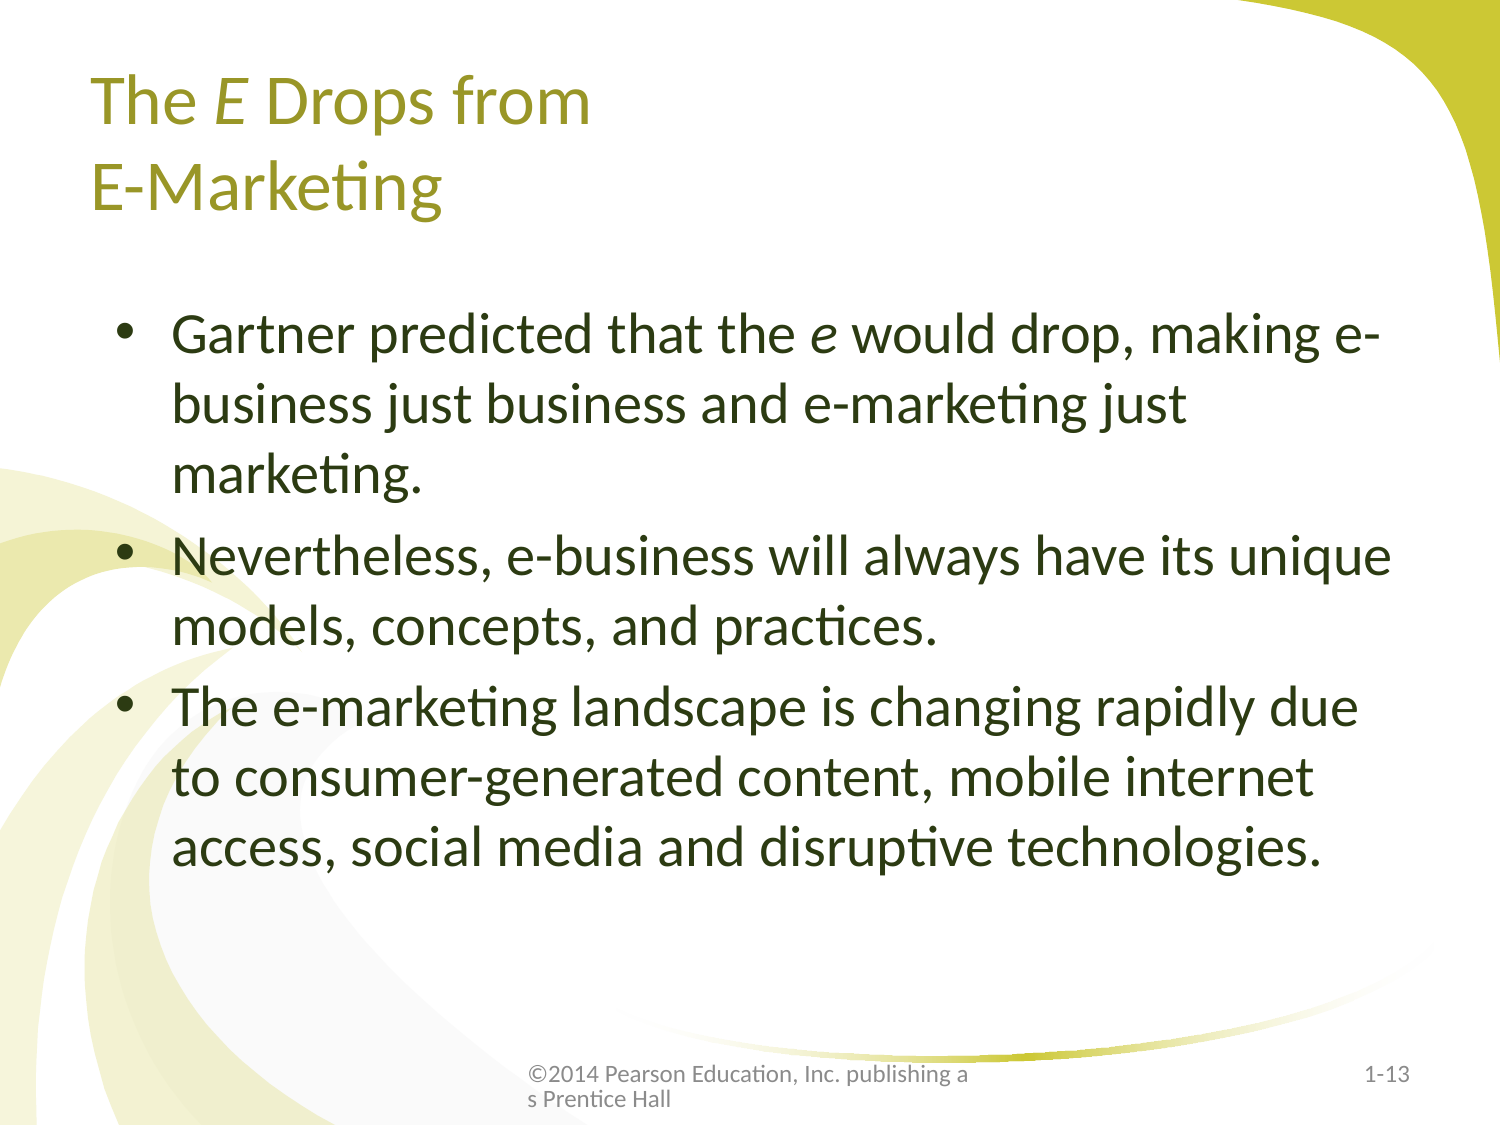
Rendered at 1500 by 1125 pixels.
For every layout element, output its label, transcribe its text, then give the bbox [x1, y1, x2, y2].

slide_number 1-13 [1074, 1042, 1425, 1103]
list Gartner predicted that the e would drop, making e-business just business and e-marketing just marketing. Nevertheless, e-business will always have its unique models, concepts, and practices. The e-marketing landscape is changing rapidly due to consumer-generated content, mobile internet access, social media and disruptive technologies. [99, 287, 1425, 1005]
footer ©2014 Pearson Education, Inc. publishing as Prentice Hall [512, 1042, 988, 1103]
title The E Drops from E-Marketing [75, 45, 1425, 233]
